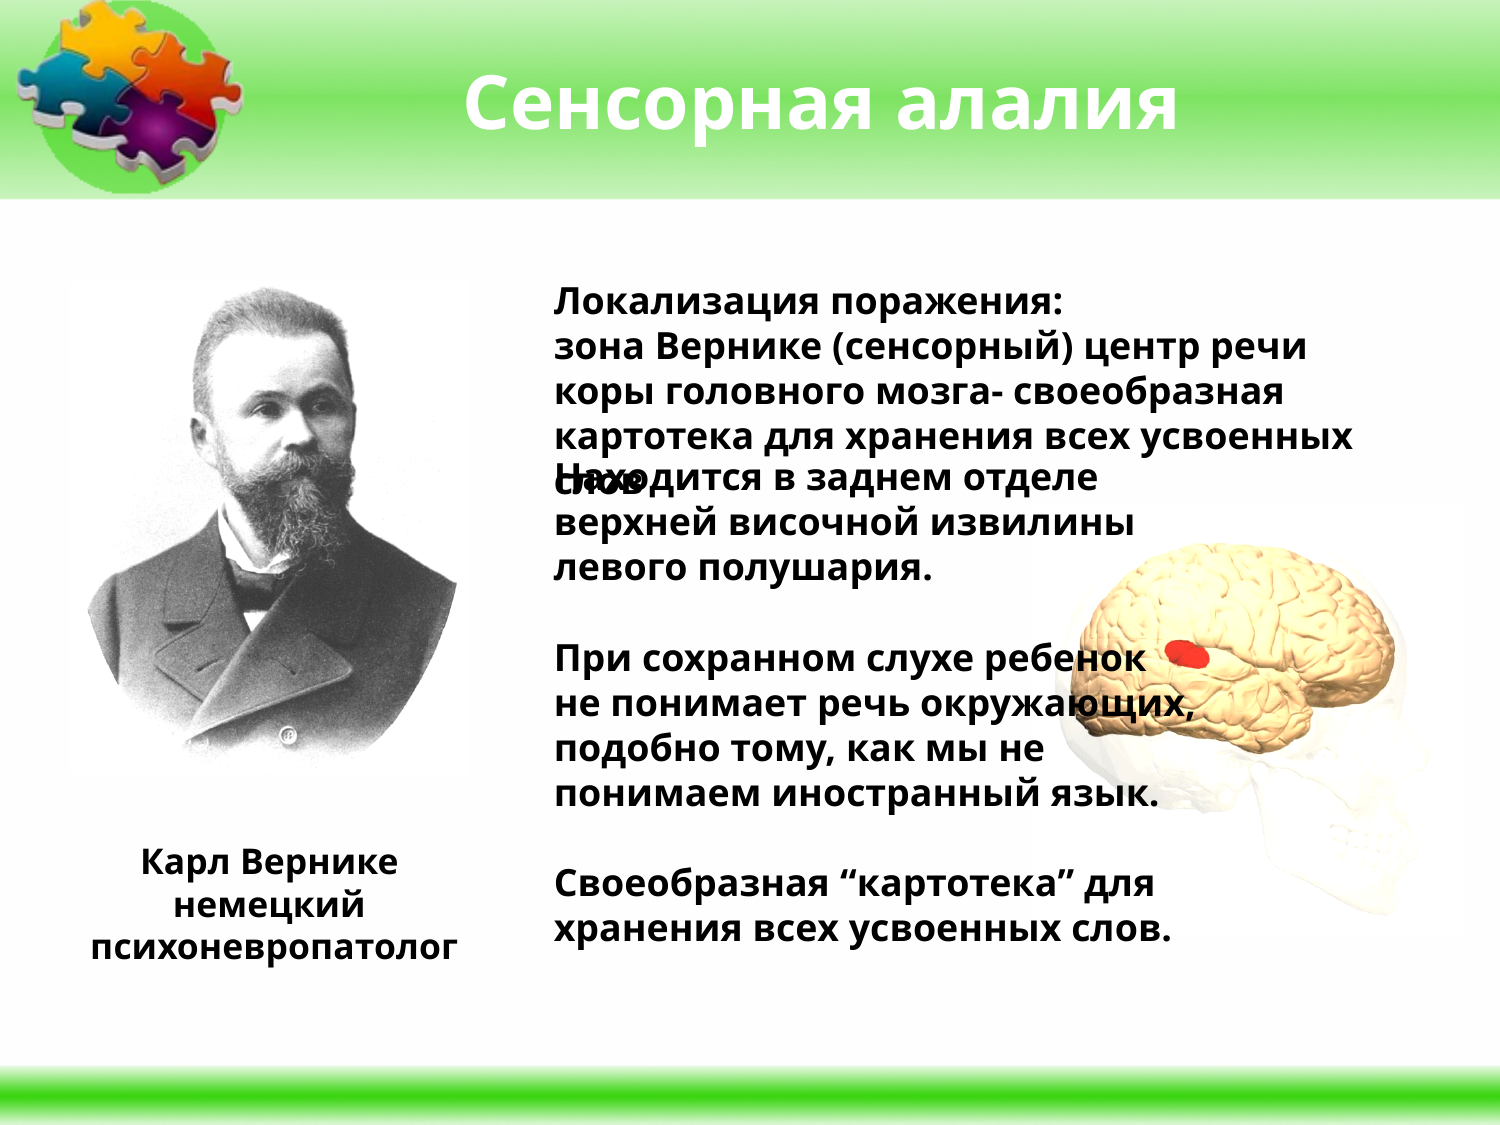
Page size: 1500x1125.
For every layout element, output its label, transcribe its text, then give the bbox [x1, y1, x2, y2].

text_box При сохранном слухе ребенок не понимает речь окружающих, подобно тому, как мы не понимаем иностранный язык. Своеобразная “картотека” для хранения всех усвоенных слов. [538, 626, 1243, 956]
picture [0, 0, 1500, 1125]
text_box Карл Вернике немецкий психоневропатолог [0, 831, 539, 975]
text_box Находится в заднем отделе верхней височной извилины левого полушария. [538, 445, 1243, 595]
text_box Локализация поражения: зона Вернике (сенсорный) центр речи коры головного мозга- своеобразная картотека для хранения всех усвоенных слов [539, 269, 1372, 502]
title Сенсорная алалия [187, 0, 1477, 200]
